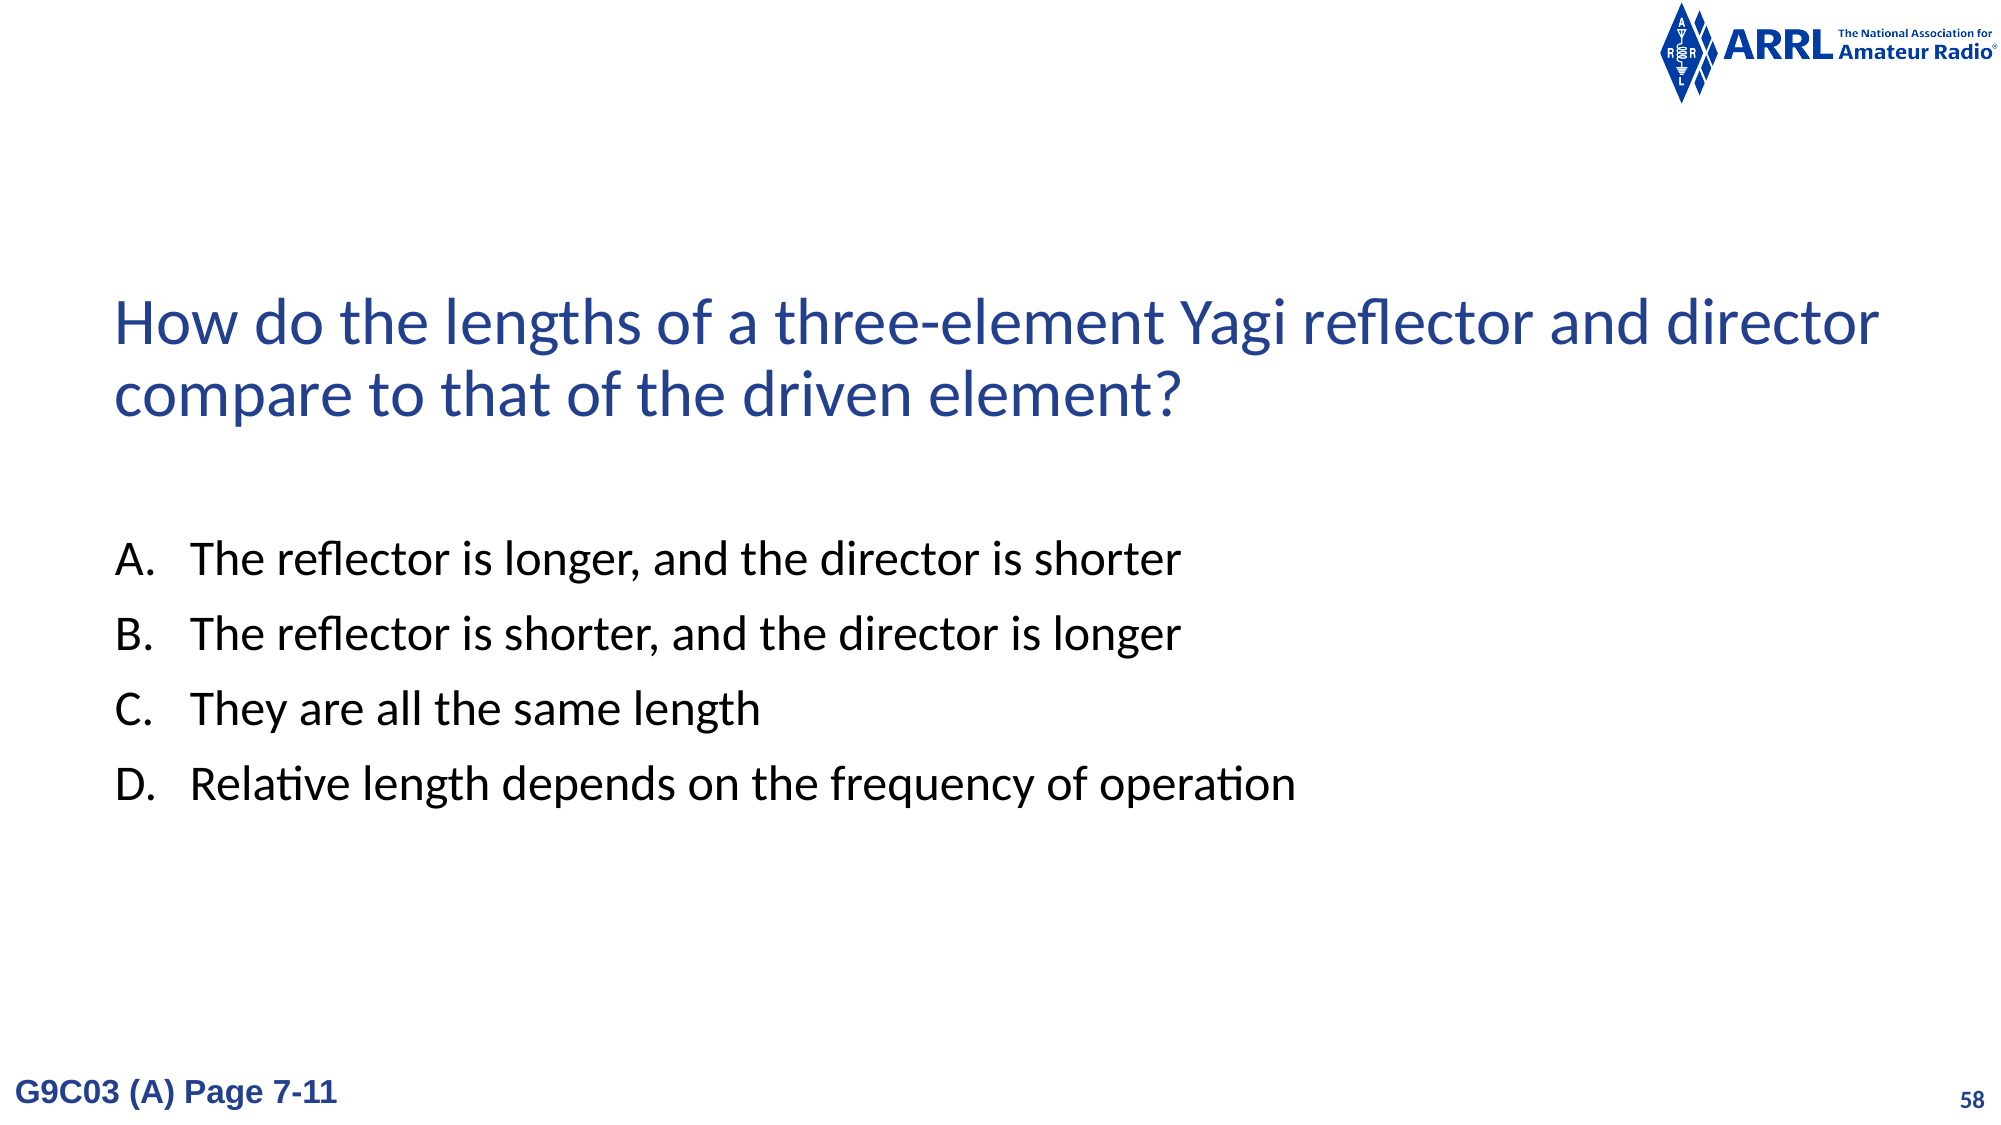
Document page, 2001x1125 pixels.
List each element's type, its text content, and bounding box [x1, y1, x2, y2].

text_box 58 [1875, 1076, 2000, 1121]
list The reflector is longer, and the director is shorter The reflector is shorter, and the director is longer They are all the same length Relative length depends on the frequency of operation [99, 525, 1900, 1005]
title How do the lengths of a three-element Yagi reflector and director compare to that of the driven element? [99, 249, 1900, 468]
text_box G9C03 (A) Page 7-11 [0, 1062, 1313, 1118]
picture [1658, 0, 1999, 106]
